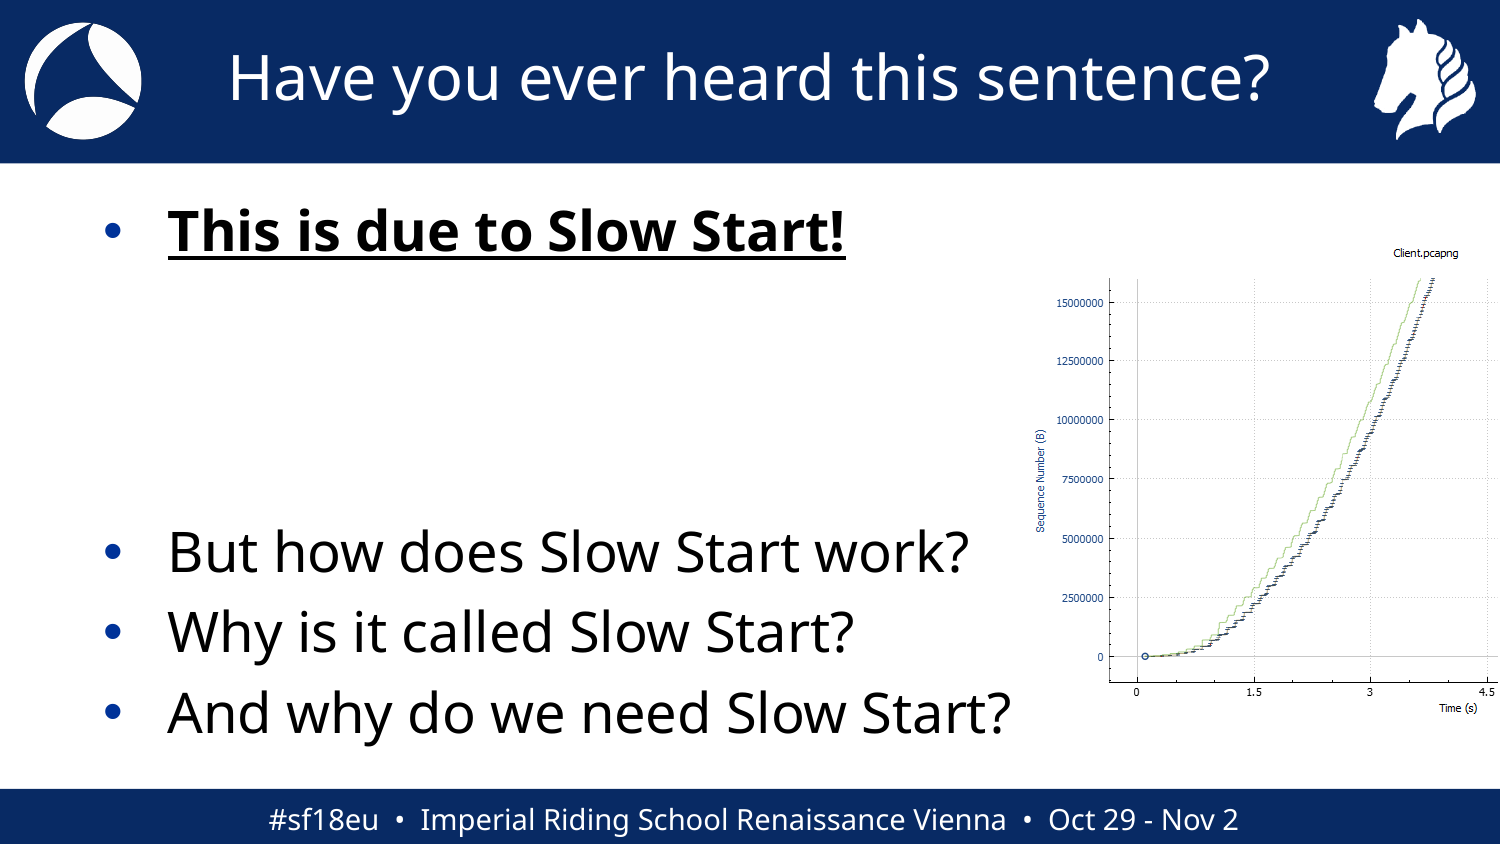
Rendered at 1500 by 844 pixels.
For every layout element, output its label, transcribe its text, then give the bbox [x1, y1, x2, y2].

list This is due to Slow Start! But how does Slow Start work? Why is it called Slow Start? And why do we need Slow Start? [80, 195, 1428, 754]
title Have you ever heard this sentence? [188, 0, 1312, 161]
picture [24, 22, 142, 140]
picture [1361, 8, 1489, 151]
picture [1032, 238, 1499, 718]
